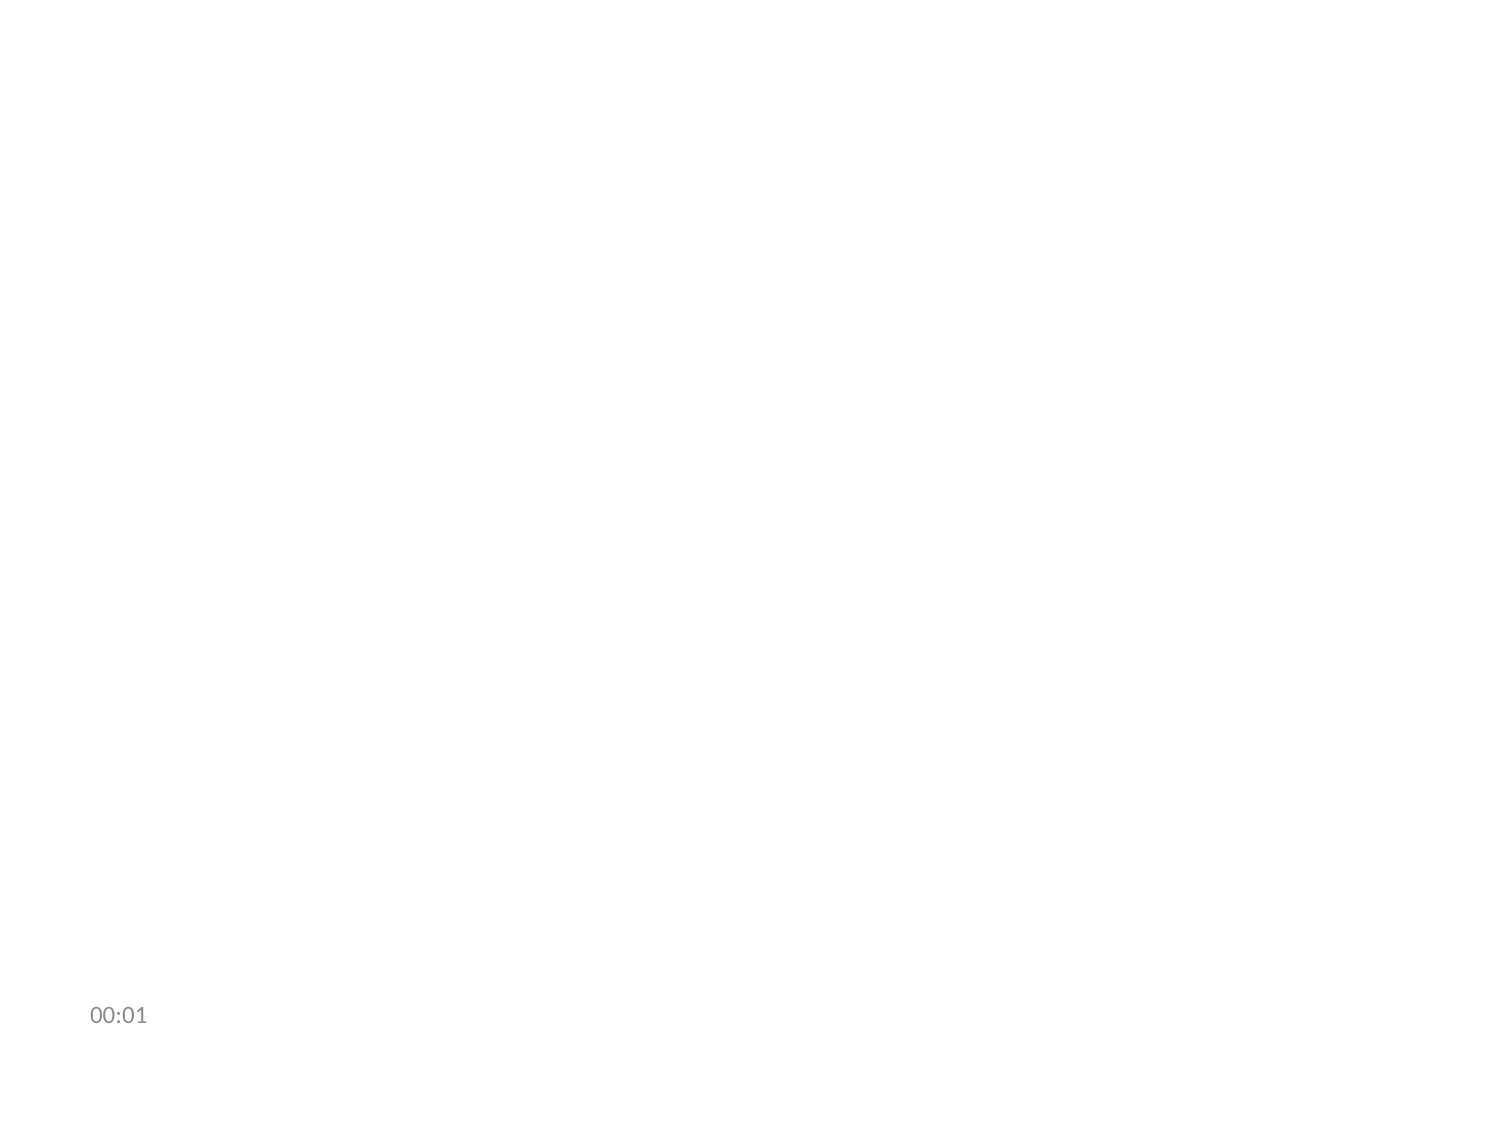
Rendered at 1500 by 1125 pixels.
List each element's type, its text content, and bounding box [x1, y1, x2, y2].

text_box 15:35 [75, 983, 425, 1044]
